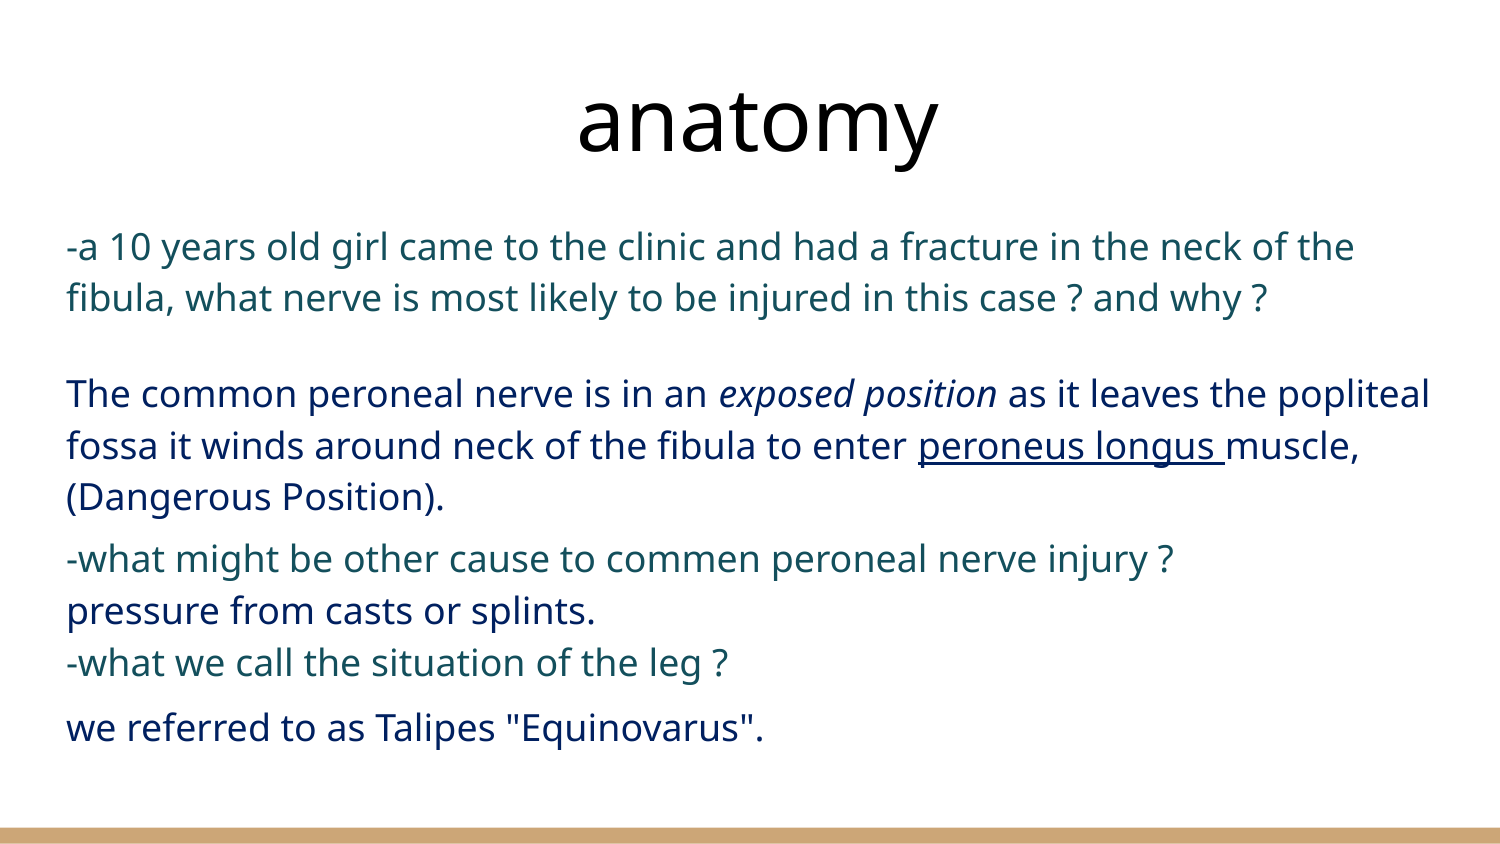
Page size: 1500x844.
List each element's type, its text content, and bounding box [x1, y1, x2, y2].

list -a 10 years old girl came to the clinic and had a fracture in the neck of the fibula, what nerve is most likely to be injured in this case ? and why ? The common peroneal nerve is in an exposed position as it leaves the popliteal fossa it winds around neck of the fibula to enter peroneus longus muscle, (Dangerous Position). -what might be other cause to commen peroneal nerve injury ? pressure from casts or splints. -what we call the situation of the leg ? we referred to as Talipes "Equinovarus". [51, 200, 1449, 752]
title anatomy [561, 47, 1005, 184]
